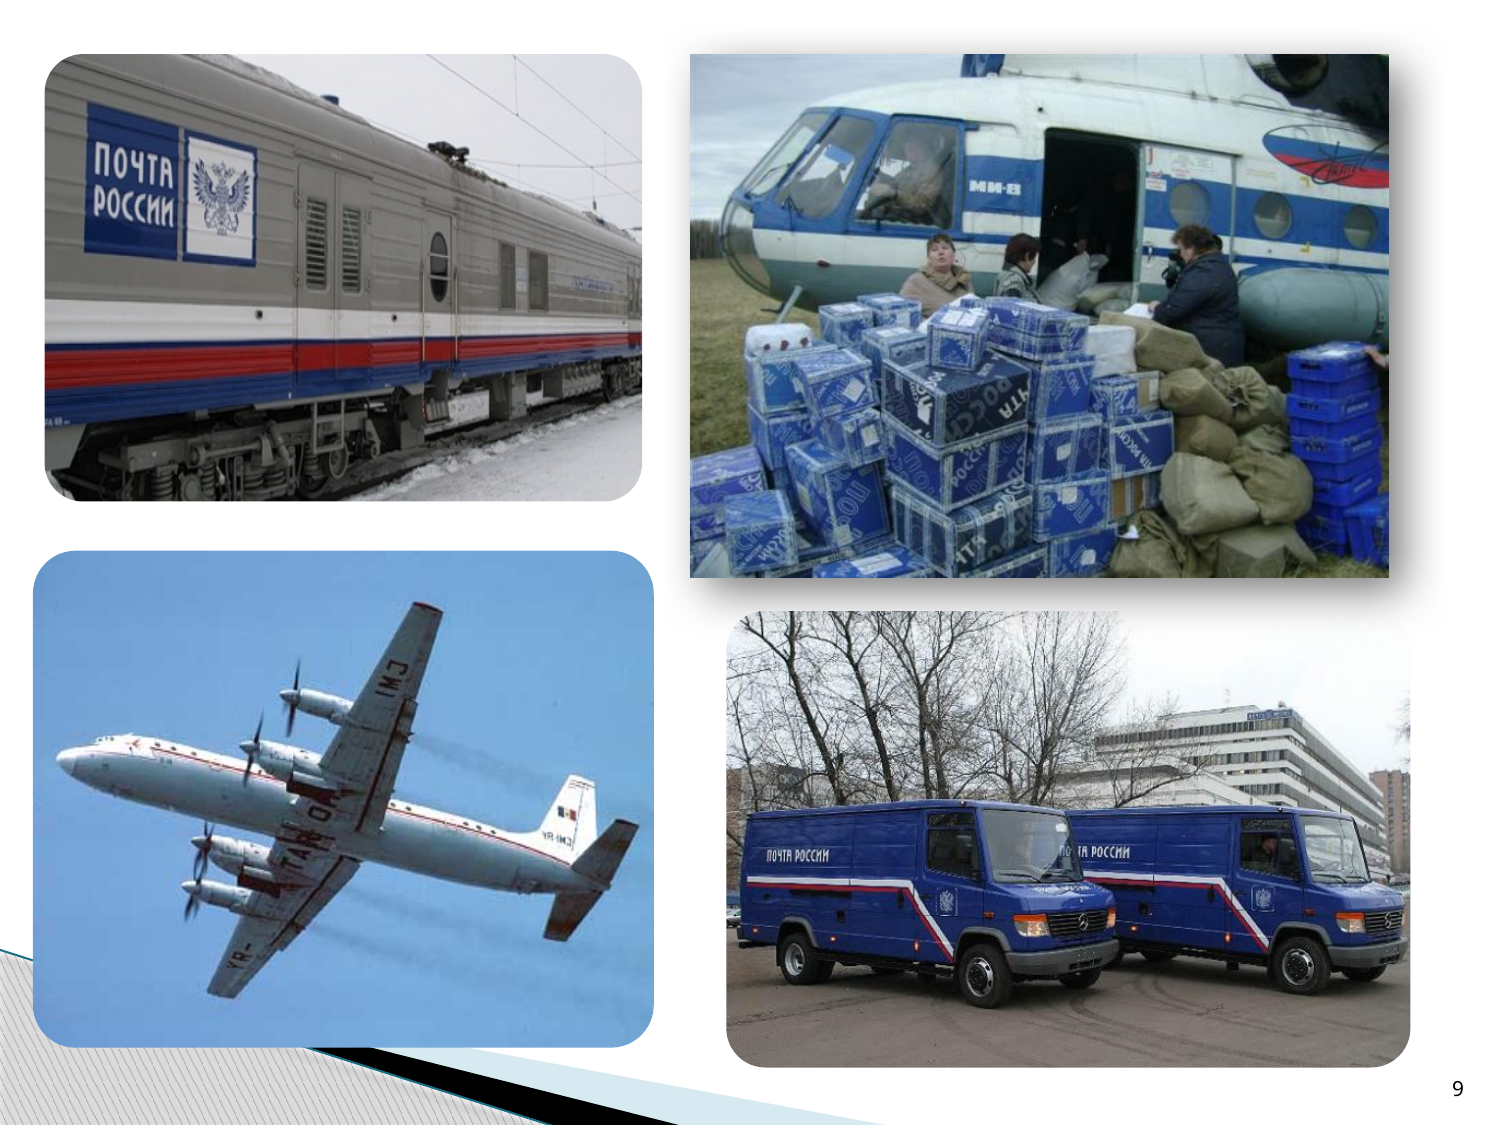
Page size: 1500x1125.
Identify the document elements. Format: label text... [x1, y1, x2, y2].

slide_number 9 [1418, 1051, 1479, 1112]
picture [726, 610, 1411, 1068]
picture [44, 53, 643, 502]
picture [32, 550, 655, 1048]
picture [690, 53, 1390, 578]
